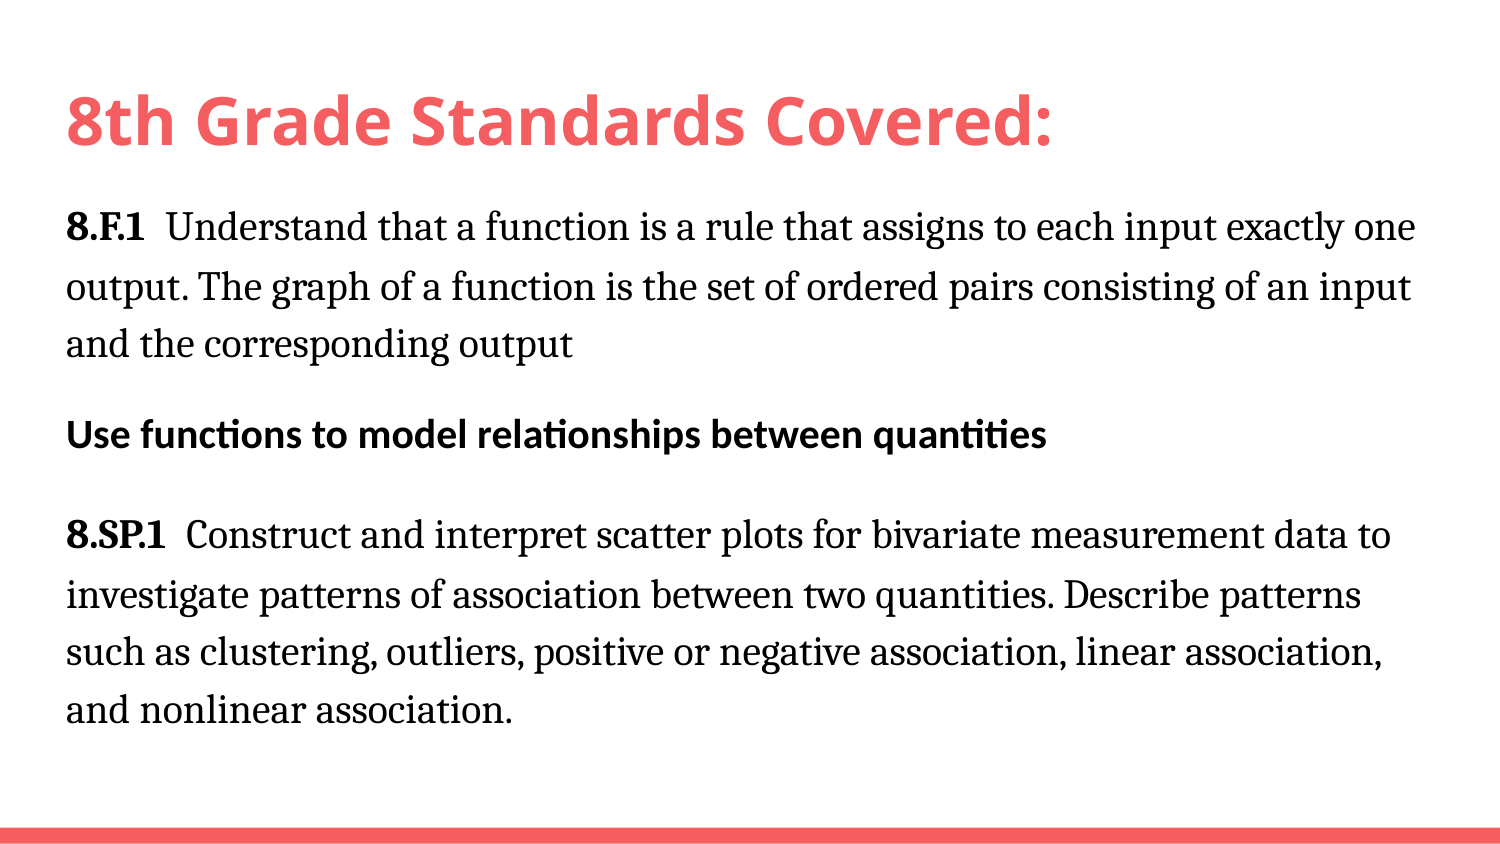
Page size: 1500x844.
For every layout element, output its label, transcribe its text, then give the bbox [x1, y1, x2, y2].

list 8.F.1 Understand that a function is a rule that assigns to each input exactly one output. The graph of a function is the set of ordered pairs consisting of an input and the corresponding output Use functions to model relationships between quantities 8.SP.1 Construct and interpret scatter plots for bivariate measurement data to investigate patterns of association between two quantities. Describe patterns such as clustering, outliers, positive or negative association, linear association, and nonlinear association. [51, 166, 1449, 820]
title 8th Grade Standards Covered: [51, 64, 1449, 166]
